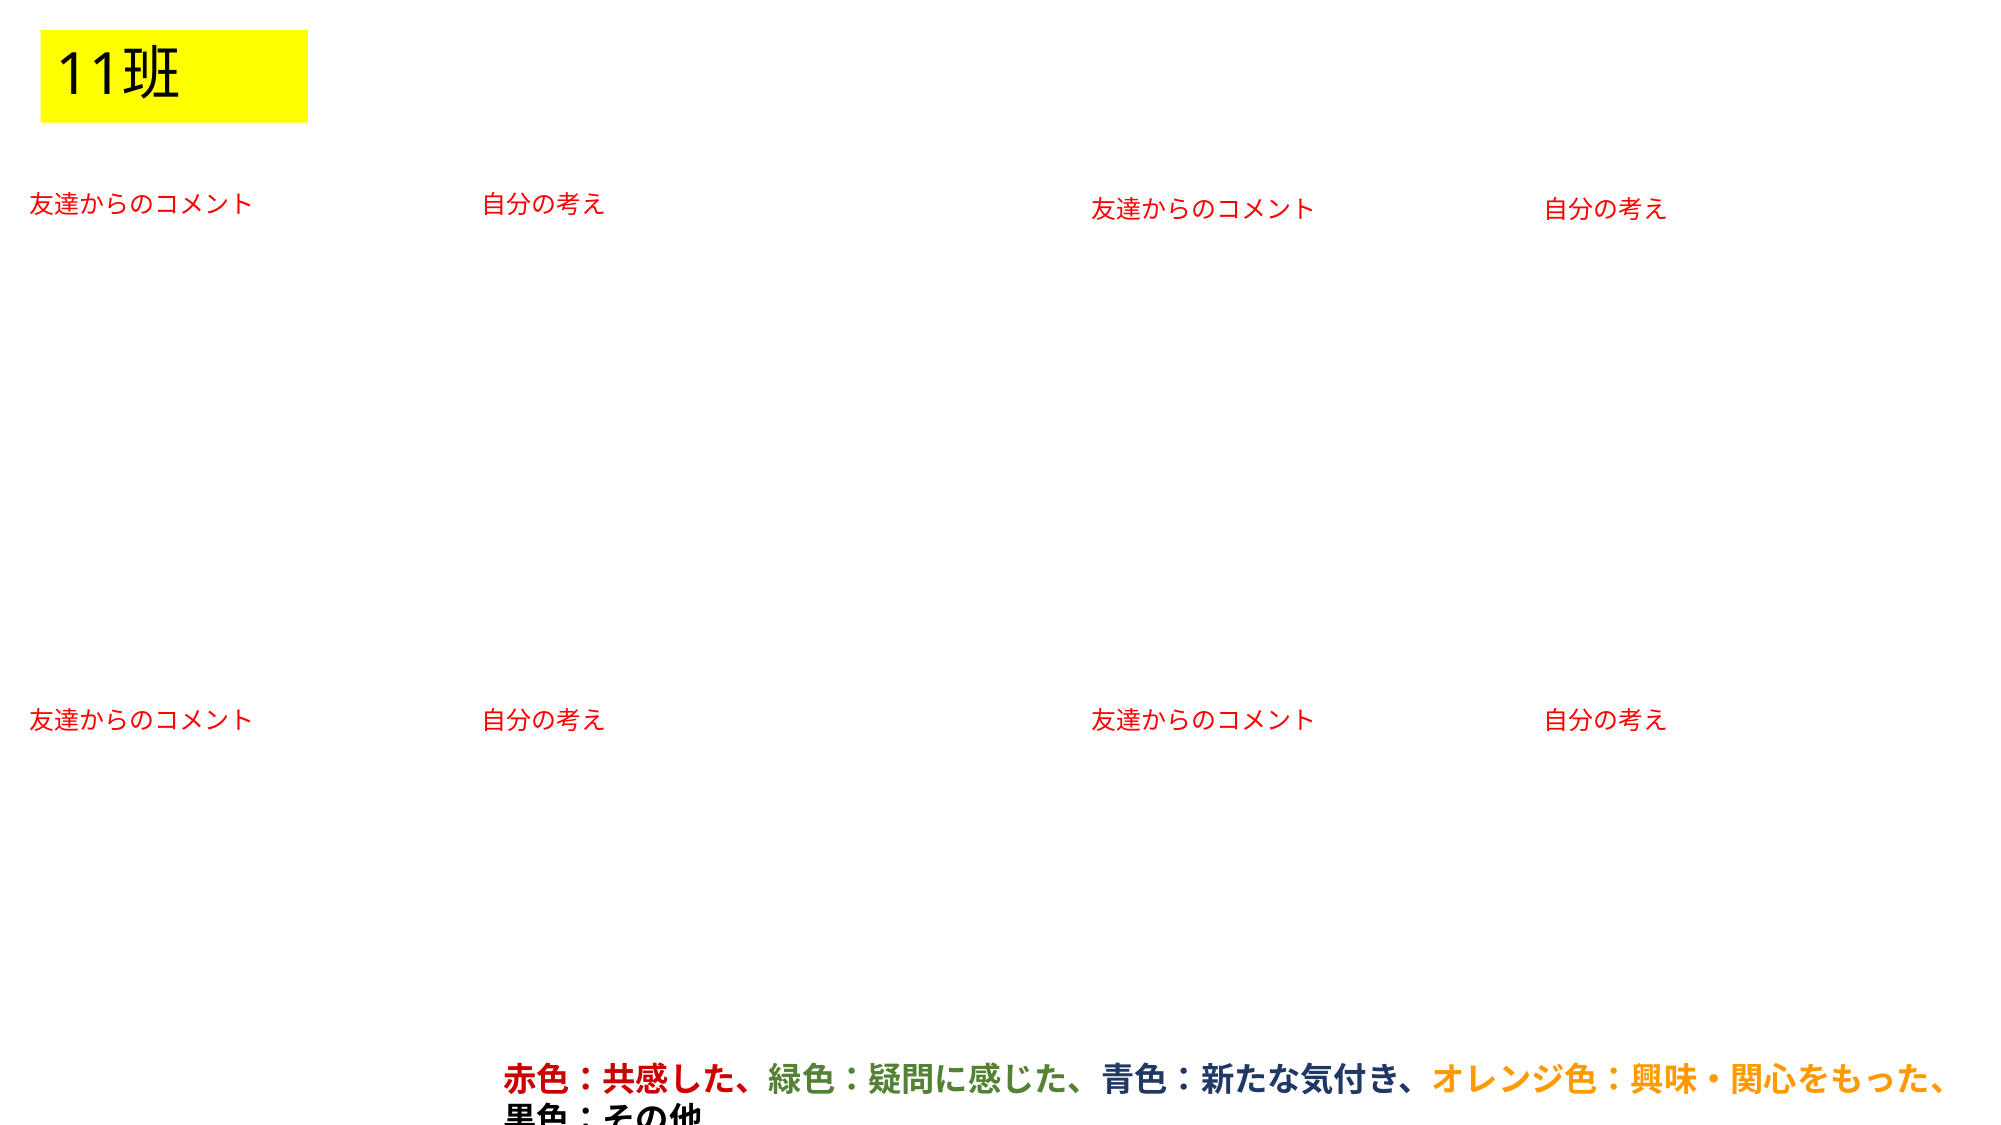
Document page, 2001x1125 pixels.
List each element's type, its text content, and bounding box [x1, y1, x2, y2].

list 11班 [40, 30, 308, 123]
